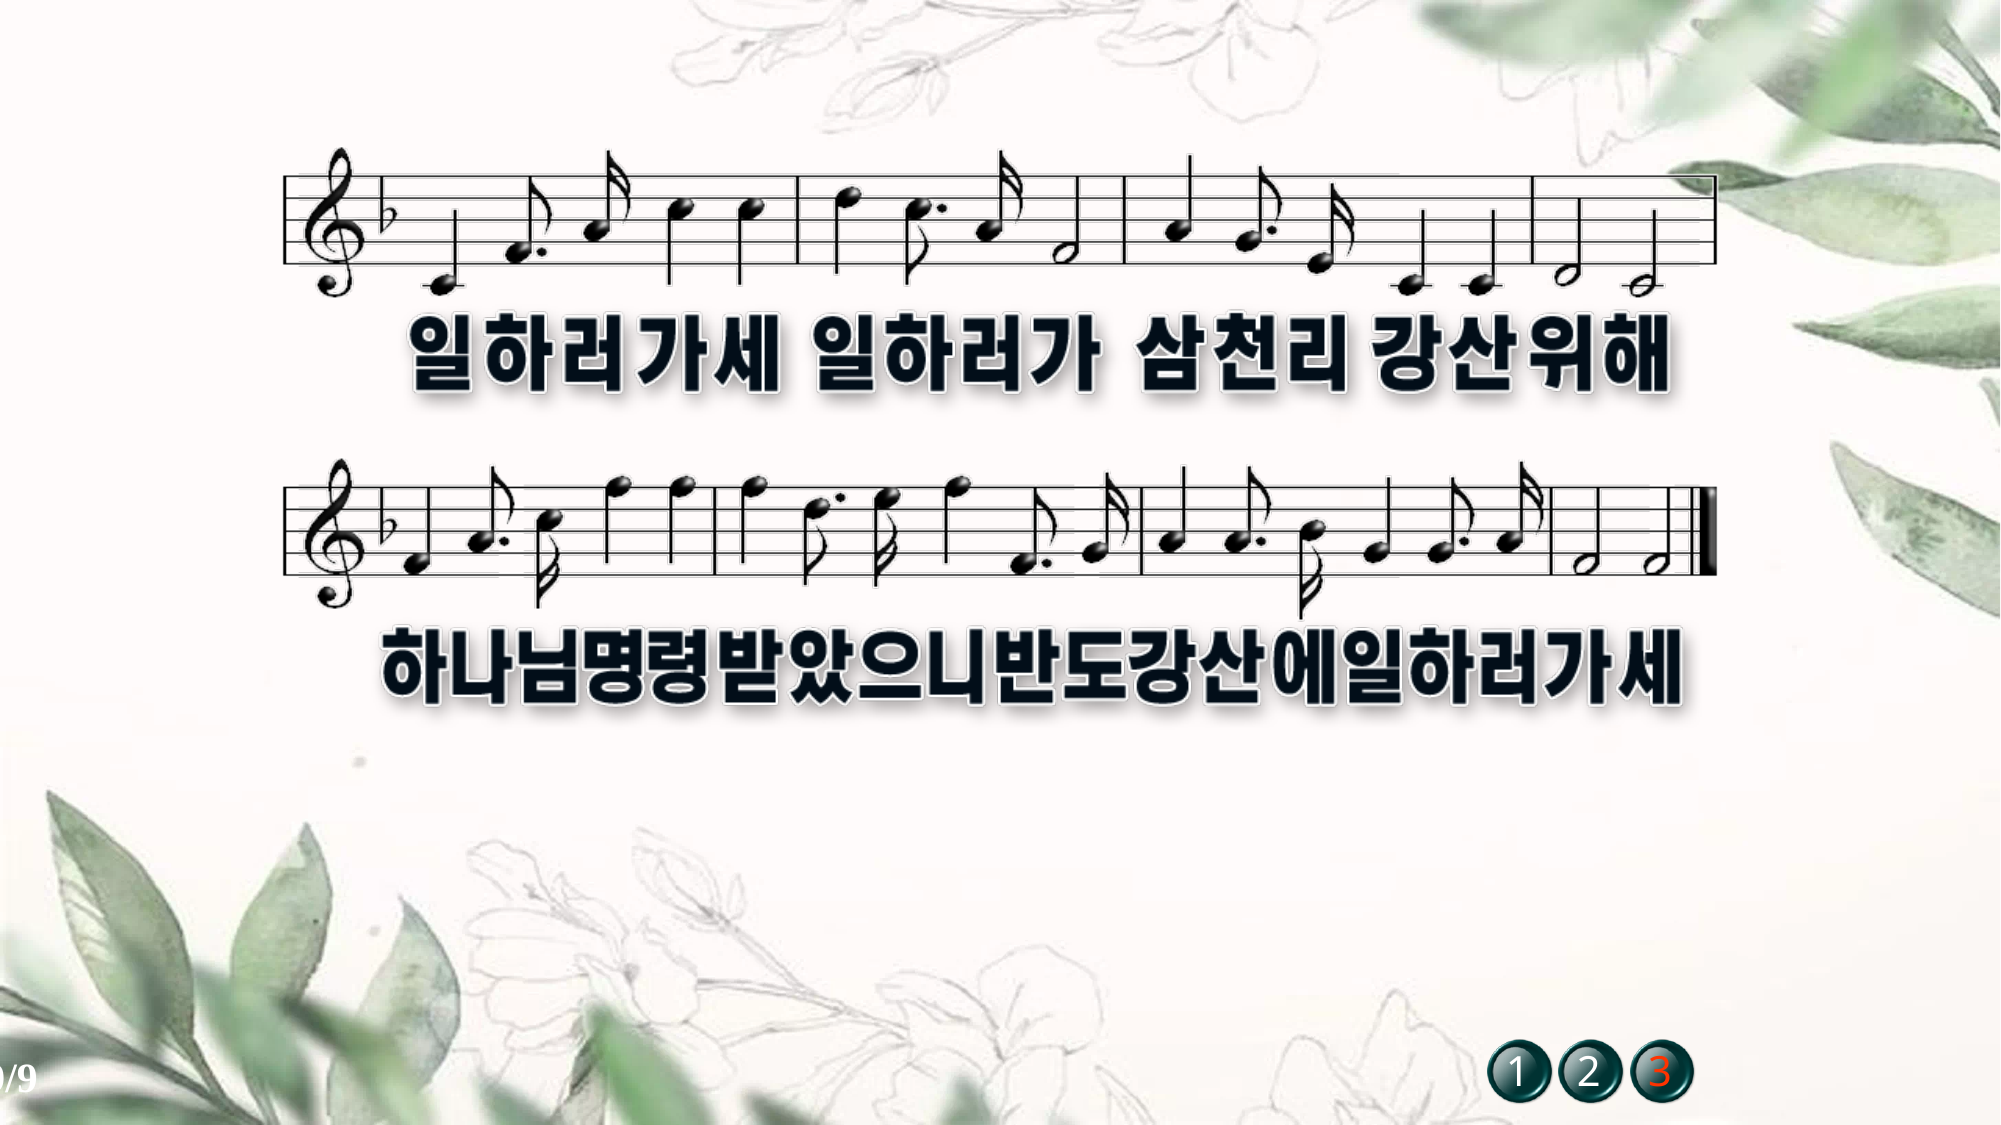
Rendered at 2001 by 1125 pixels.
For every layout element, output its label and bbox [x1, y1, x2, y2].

picture [0, 0, 2001, 1125]
text_box [1555, 1035, 1626, 1106]
text_box [1627, 1035, 1697, 1106]
text_box [1484, 1035, 1555, 1106]
